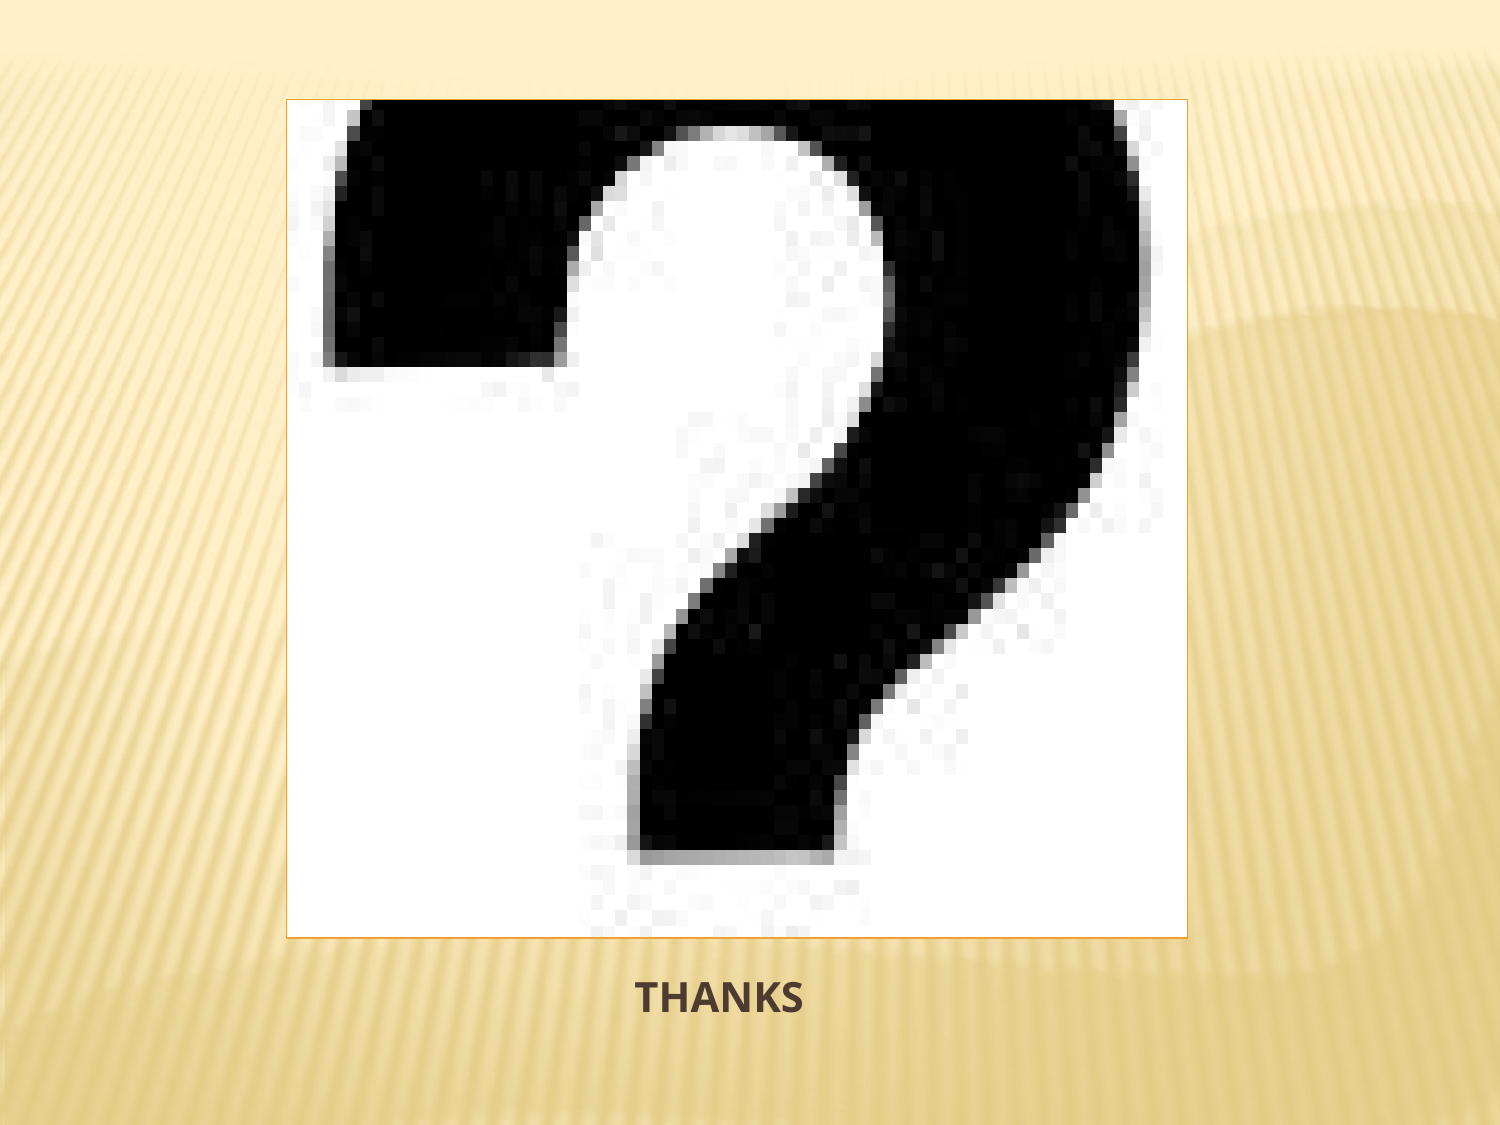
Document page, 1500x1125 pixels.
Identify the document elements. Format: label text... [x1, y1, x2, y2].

title Thanks [269, 949, 1170, 1043]
picture [287, 99, 1188, 938]
